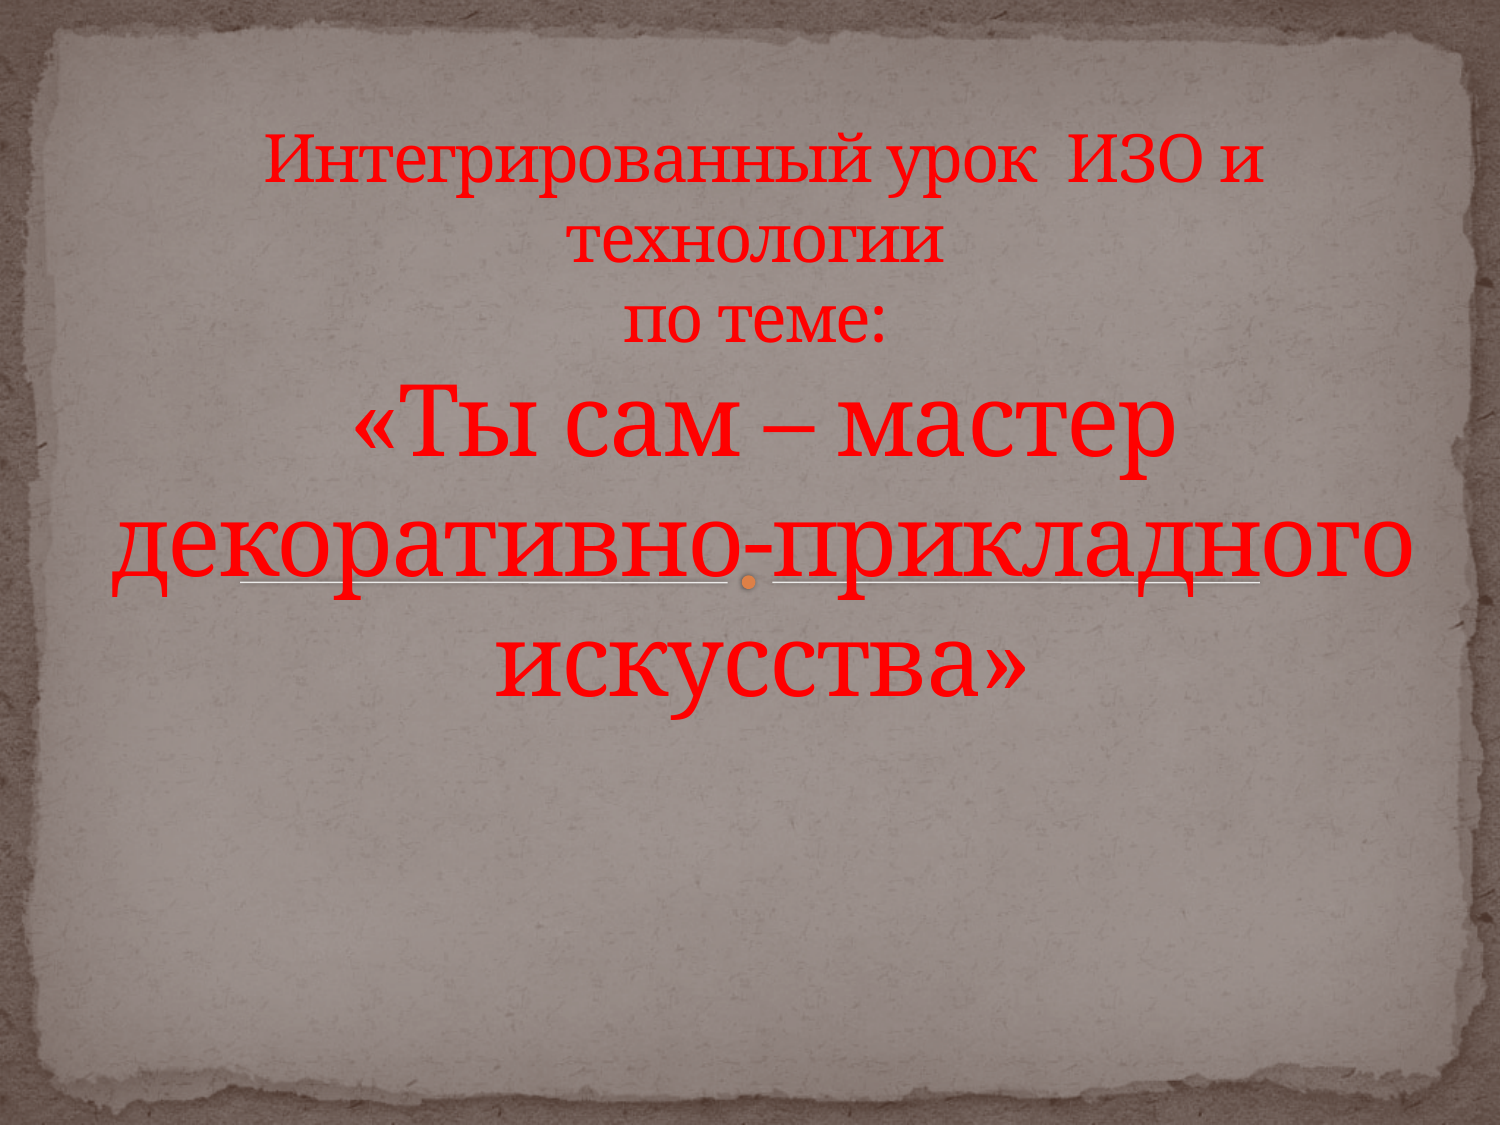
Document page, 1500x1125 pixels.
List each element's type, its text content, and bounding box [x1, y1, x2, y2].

title Интегрированный урок ИЗО и технологии по теме: «Ты сам – мастер декоративно-прикладного искусства» [81, 398, 1445, 724]
